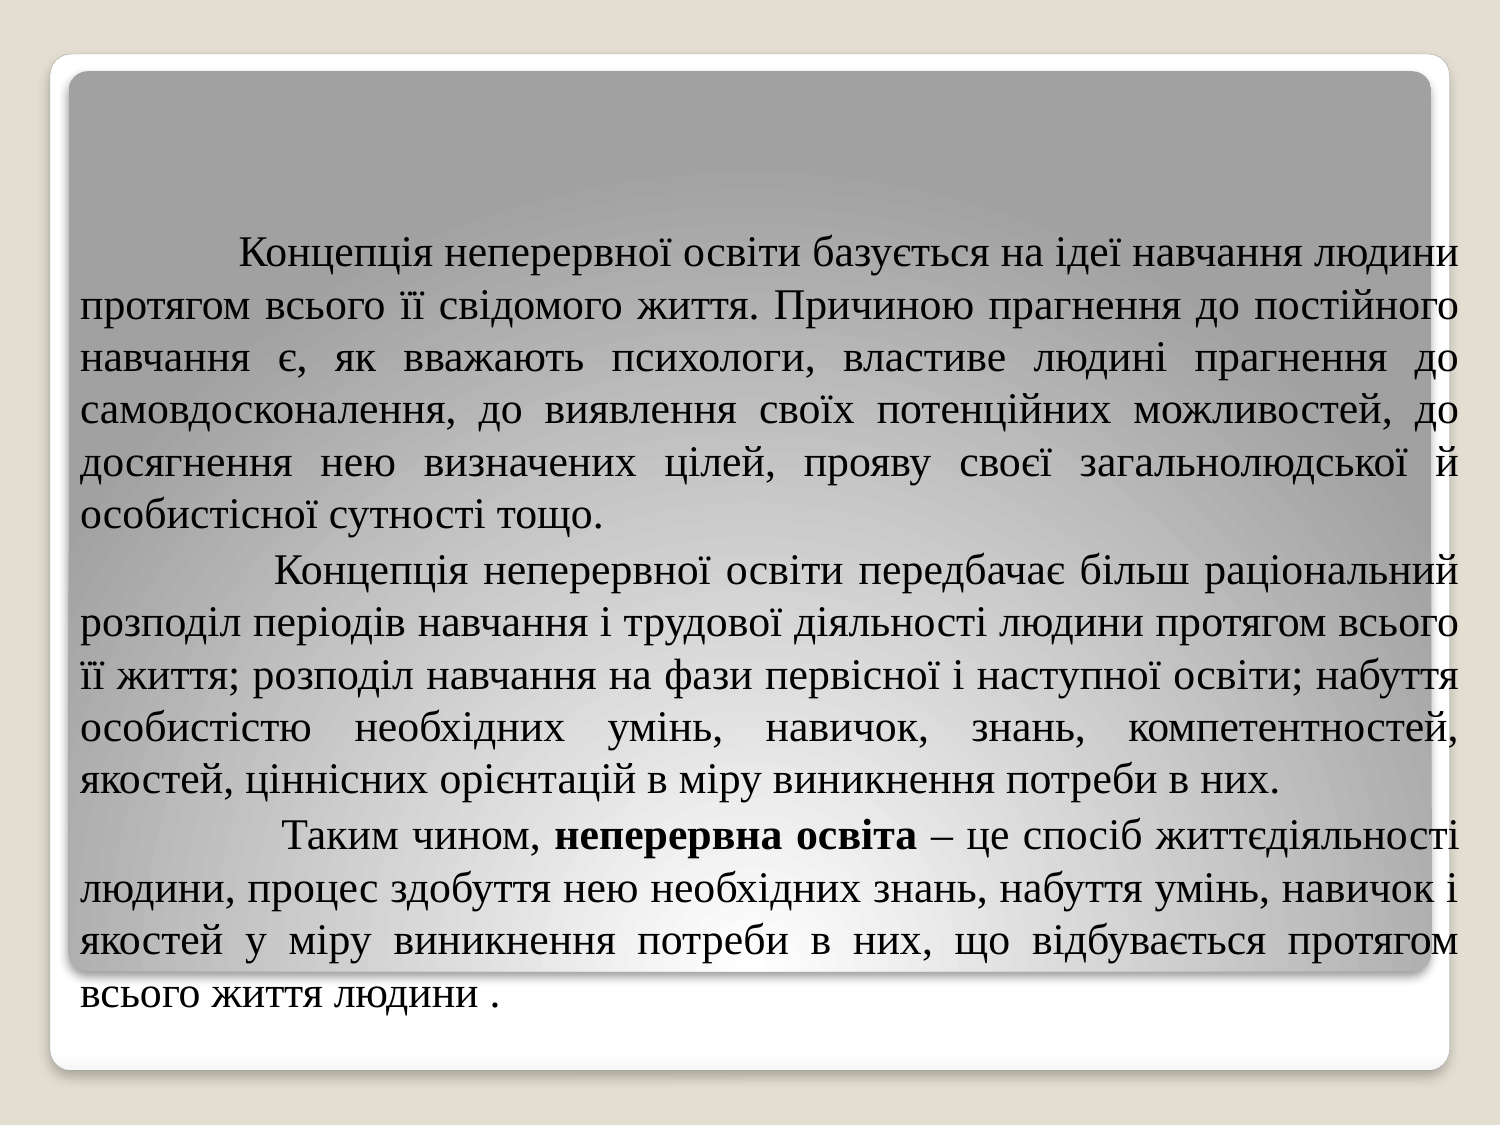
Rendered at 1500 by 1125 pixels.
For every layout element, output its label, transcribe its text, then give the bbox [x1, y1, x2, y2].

list Концепція неперервної освіти базується на ідеї навчання людини протягом всього її свідомого життя. Причиною прагнення до постійного навчання є, як вважають психологи, властиве людині прагнення до самовдосконалення, до виявлення своїх потенційних можливостей, до досягнення нею визначених цілей, прояву своєї загальнолюдської й особистісної сутності тощо. Концепція неперервної освіти передбачає більш раціональний розподіл періодів навчання і трудової діяльності людини протягом всього її життя; розподіл навчання на фази первісної і наступної освіти; набуття особистістю необхідних умінь, навичок, знань, компетентностей, якостей, ціннісних орієнтацій в міру виникнення потреби в них. Таким чином, неперервна освіта – це спосіб життєдіяльності людини, процес здобуття нею необхідних знань, набуття умінь, навичок і якостей у міру виникнення потреби в них, що відбувається протягом всього життя людини . [50, 208, 1475, 1047]
